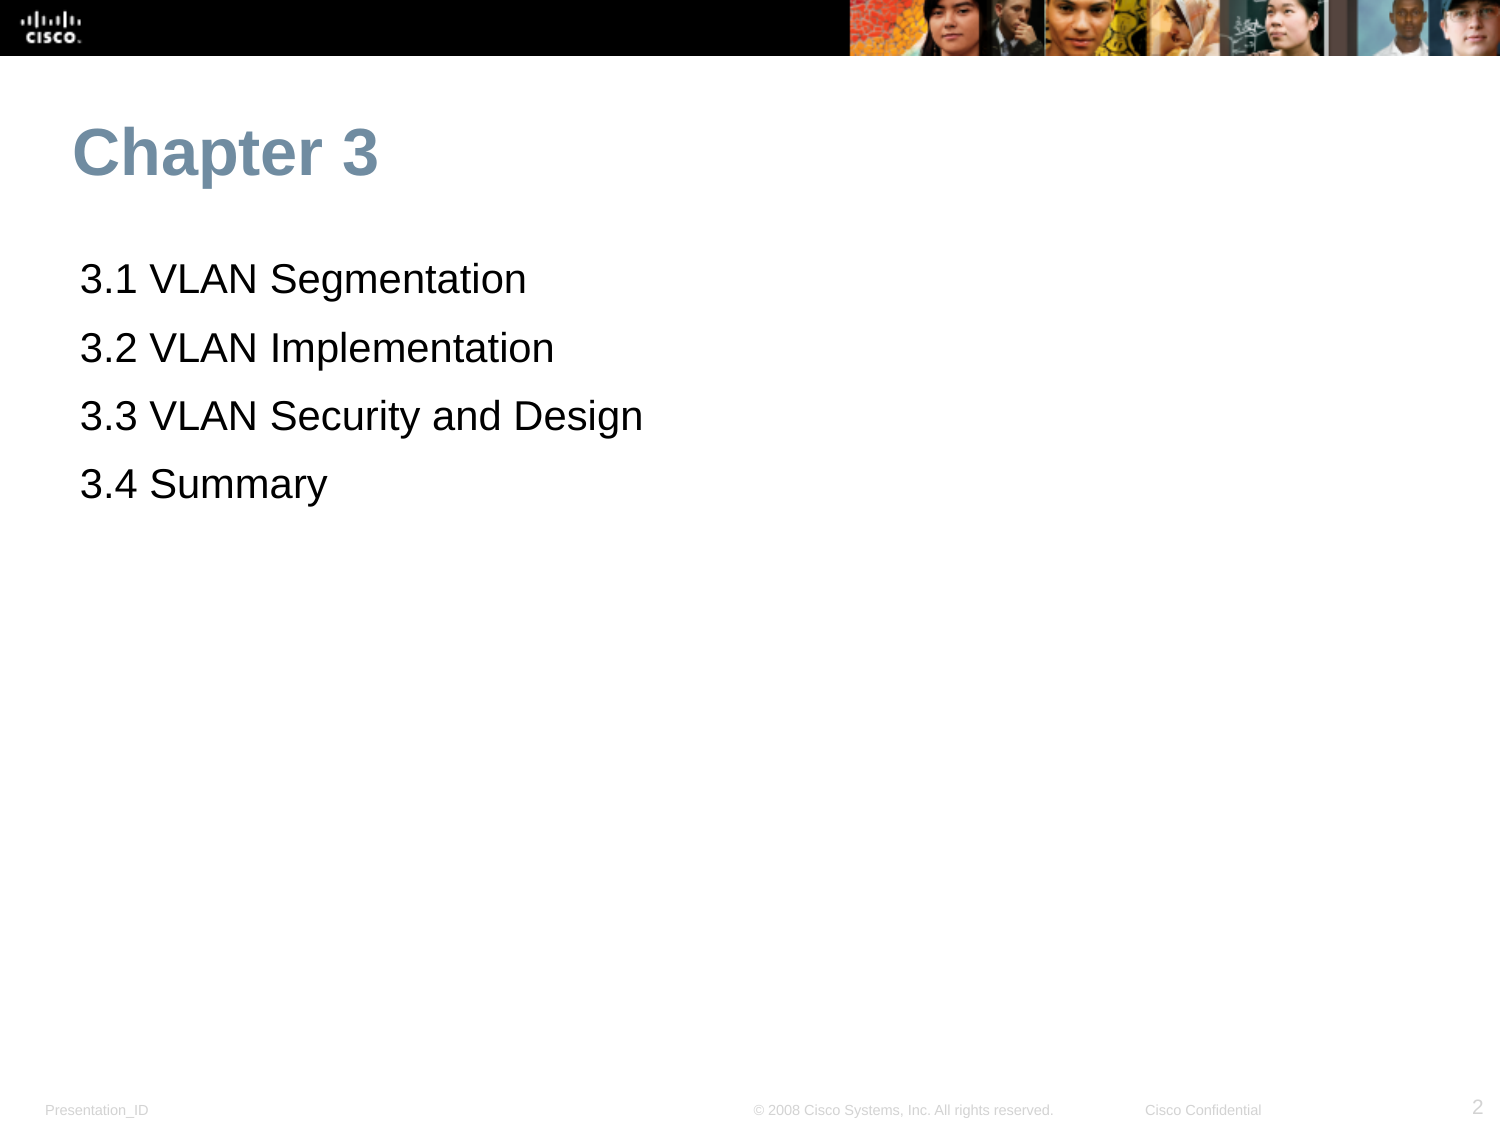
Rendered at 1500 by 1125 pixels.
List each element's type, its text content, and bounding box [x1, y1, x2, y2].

title Chapter 3 [58, 59, 1396, 198]
list 3.1 VLAN Segmentation 3.2 VLAN Implementation 3.3 VLAN Security and Design 3.4 Summary [65, 249, 1444, 989]
picture [0, 0, 1500, 56]
